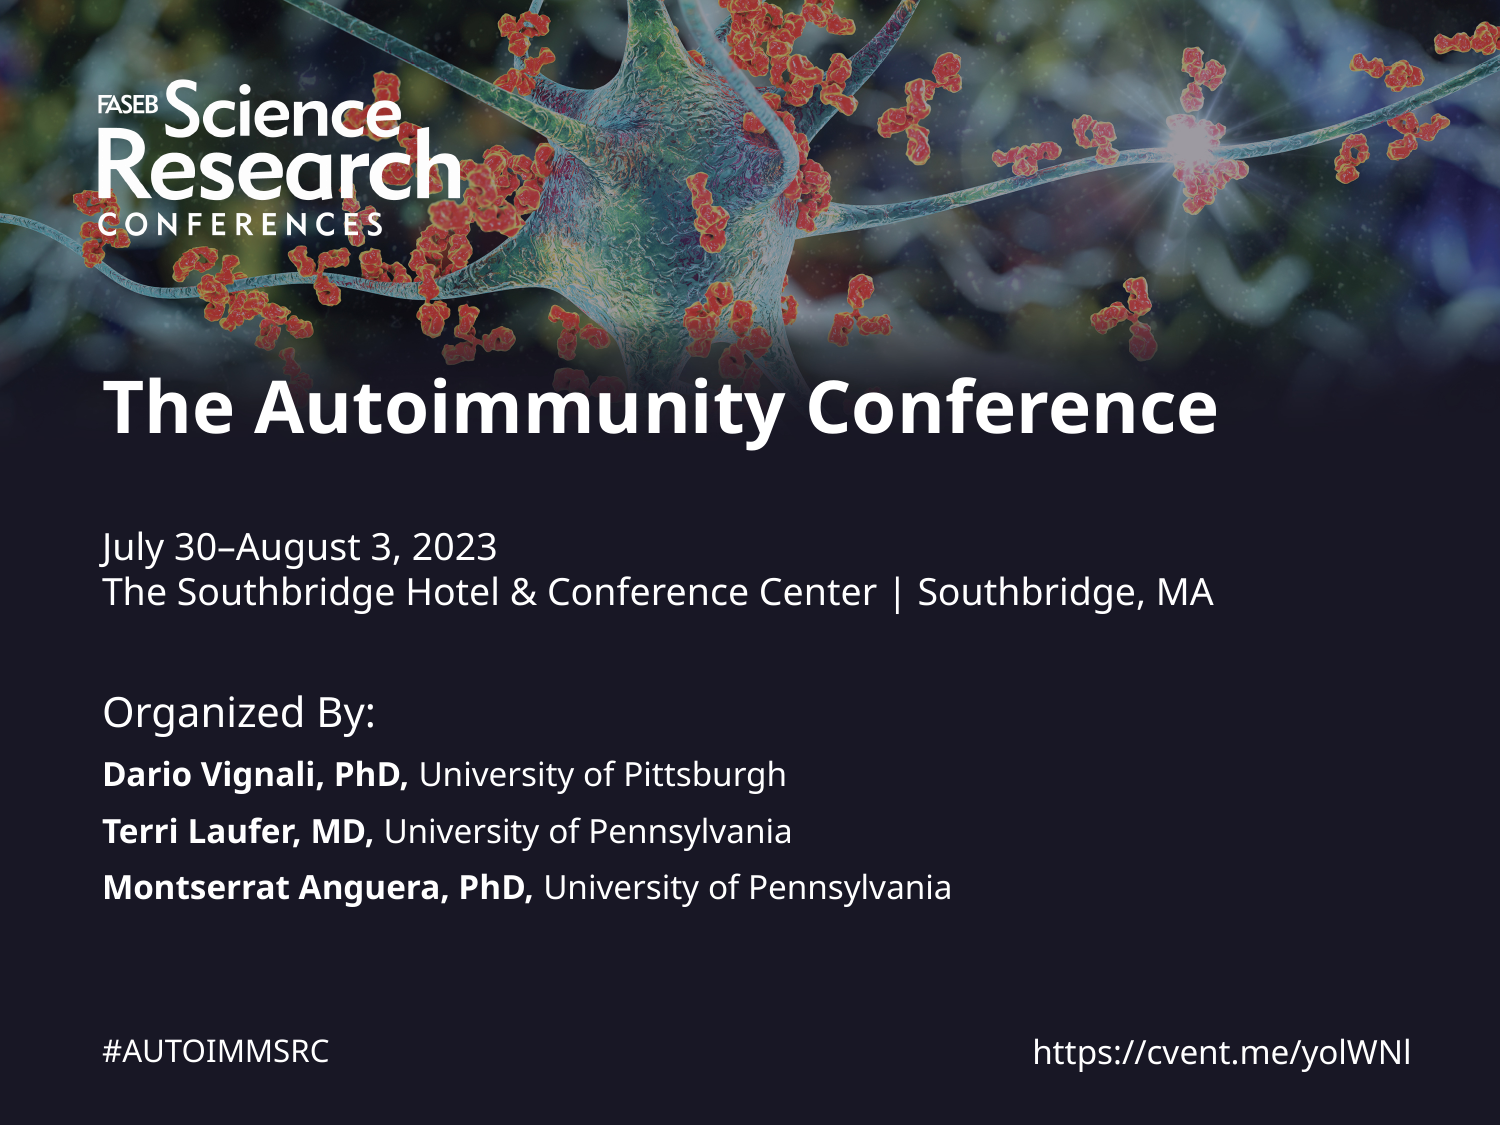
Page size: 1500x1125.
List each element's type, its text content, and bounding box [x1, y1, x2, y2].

text_box #AUTOIMMSRC [86, 1028, 576, 1089]
text_box July 30–August 3, 2023 The Southbridge Hotel & Conference Center | Southbridge, MA [86, 515, 1413, 642]
text_box https://cvent.me/yolWNl [938, 1028, 1428, 1089]
text_box The Autoimmunity Conference [87, 363, 1428, 503]
picture [0, 0, 1500, 1125]
text_box Organized By: Dario Vignali, PhD, University of Pittsburgh Terri Laufer, MD, University of Pennsylvania Montserrat Anguera, PhD, University of Pennsylvania [86, 684, 1500, 1004]
